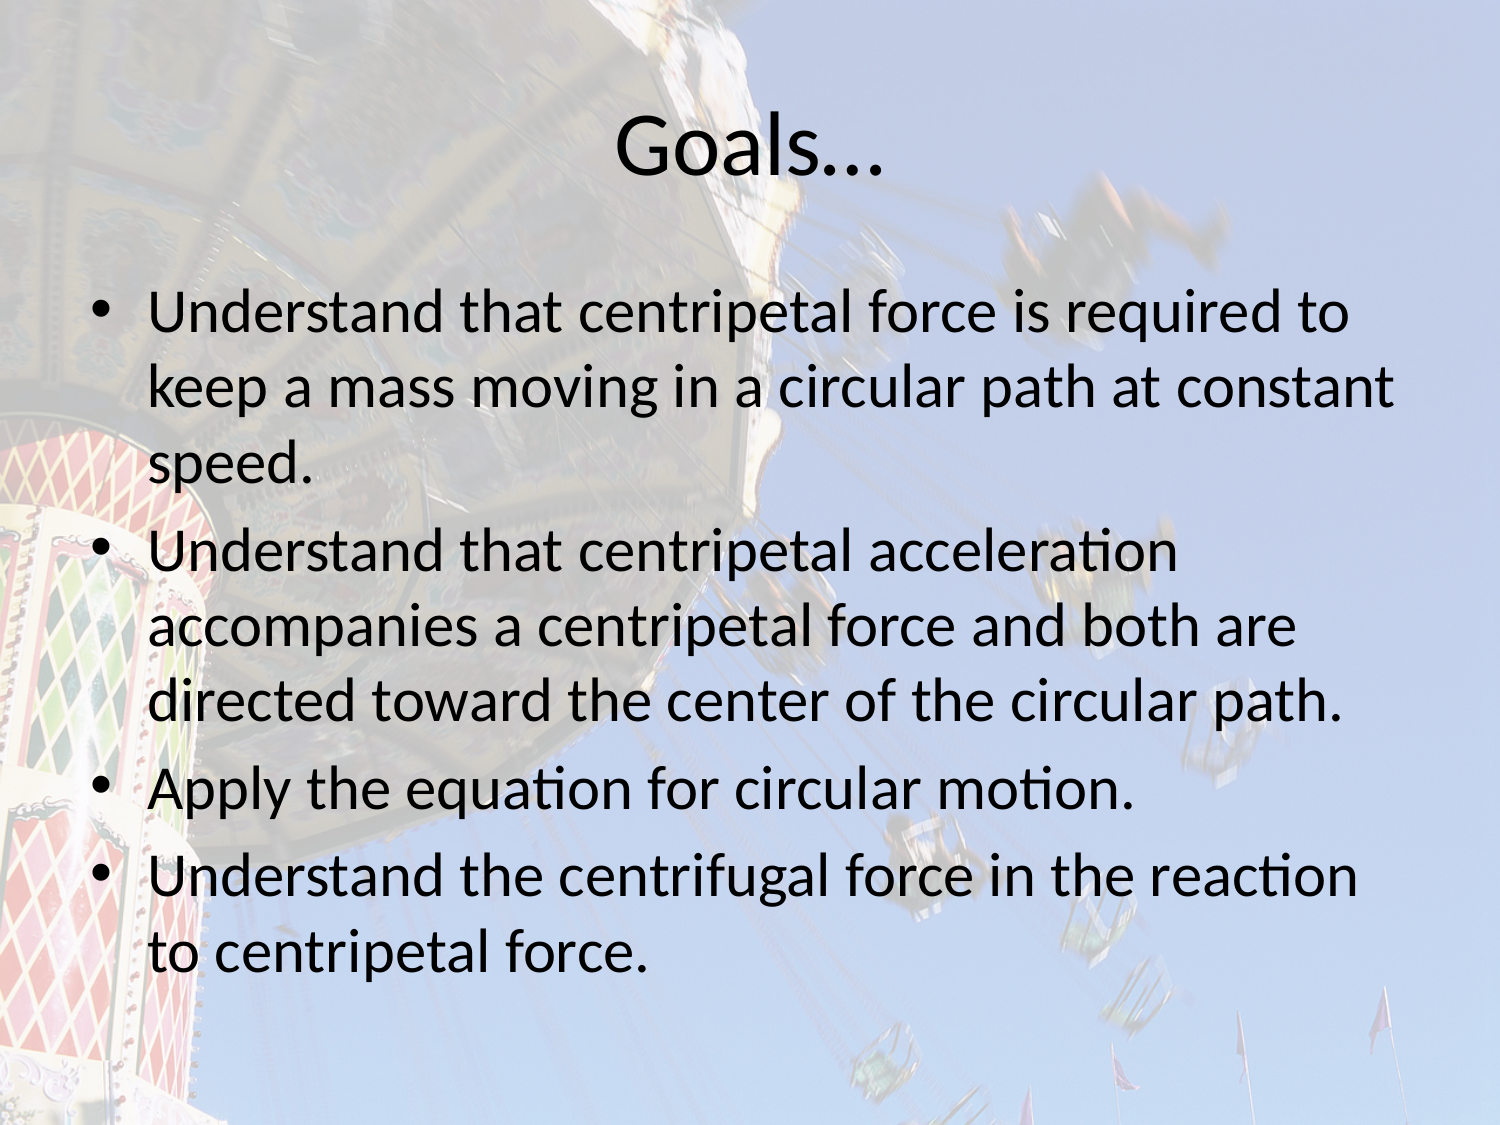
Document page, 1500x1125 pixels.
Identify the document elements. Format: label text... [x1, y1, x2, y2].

list Understand that centripetal force is required to keep a mass moving in a circular path at constant speed. Understand that centripetal acceleration accompanies a centripetal force and both are directed toward the center of the circular path. Apply the equation for circular motion. Understand the centrifugal force in the reaction to centripetal force. [75, 262, 1425, 1005]
title Goals… [75, 45, 1425, 233]
